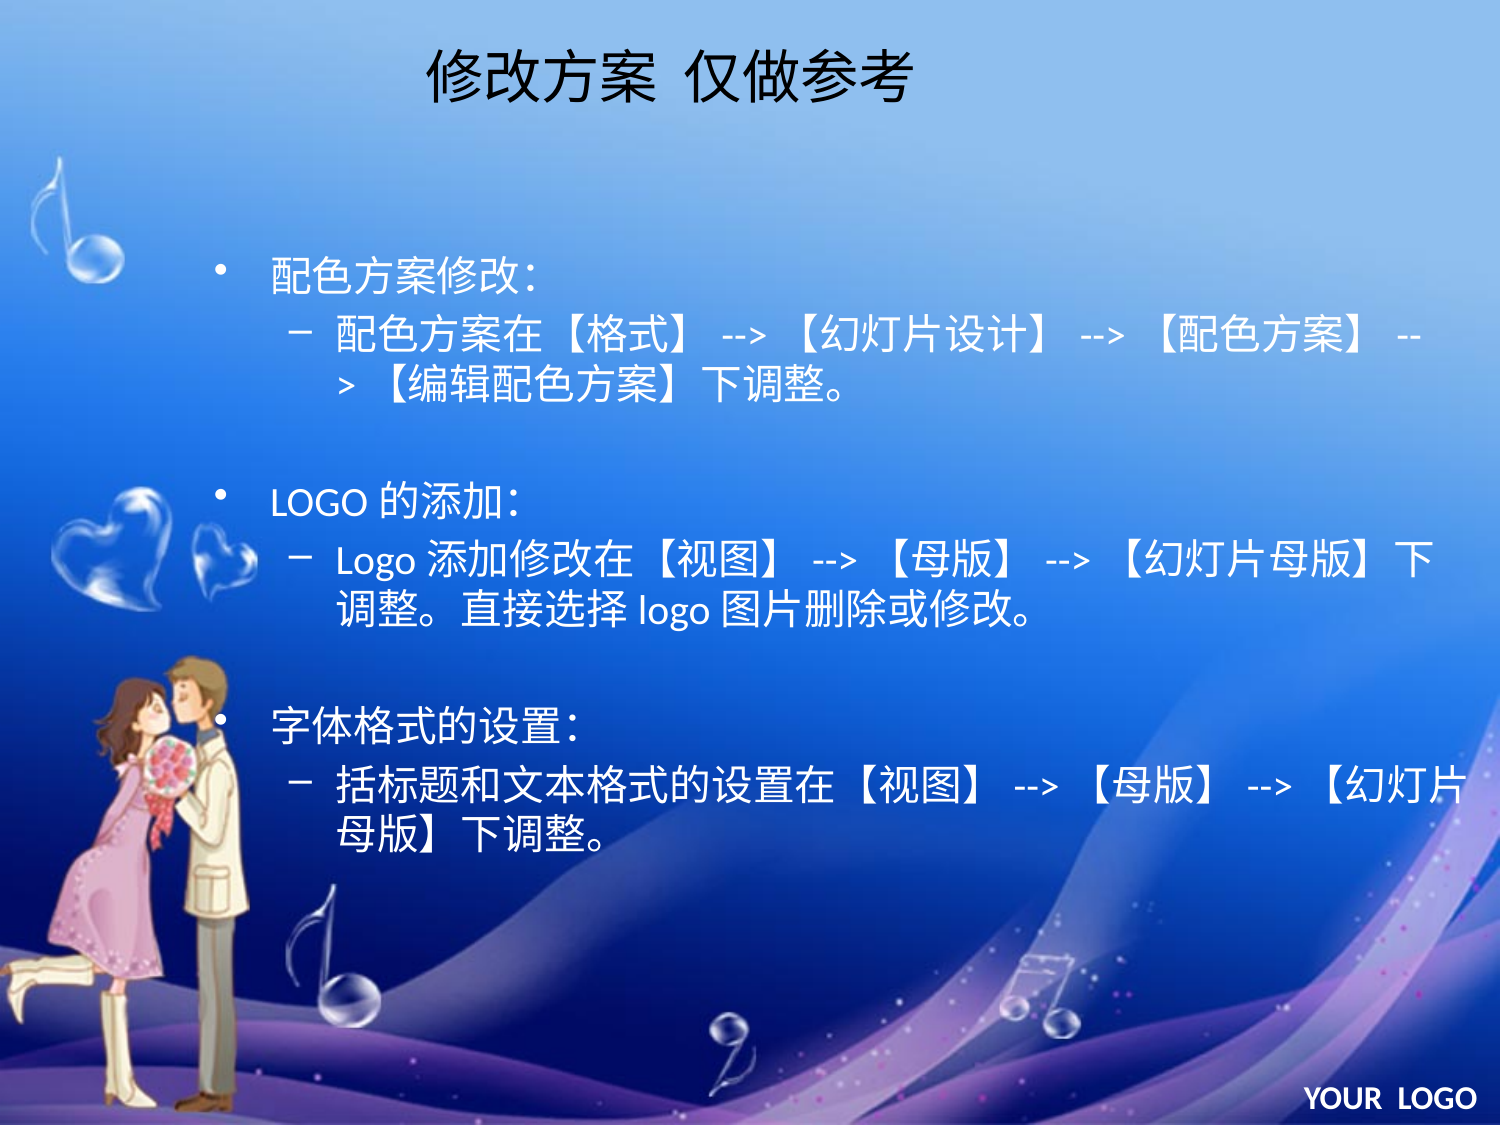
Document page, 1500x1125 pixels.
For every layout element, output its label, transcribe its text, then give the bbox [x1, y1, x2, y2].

text_box 修改方案 仅做参考 [410, 35, 1048, 115]
text_box 配色方案修改： 配色方案在【格式】-->【幻灯片设计】-->【配色方案】-->【编辑配色方案】下调整。 LOGO的添加： Logo添加修改在【视图】-->【母版】-->【幻灯片母版】下调整。直接选择logo图片删除或修改。 字体格式的设置： 括标题和文本格式的设置在【视图】-->【母版】-->【幻灯片母版】下调整。 [198, 242, 1489, 903]
picture [0, 0, 1500, 1125]
